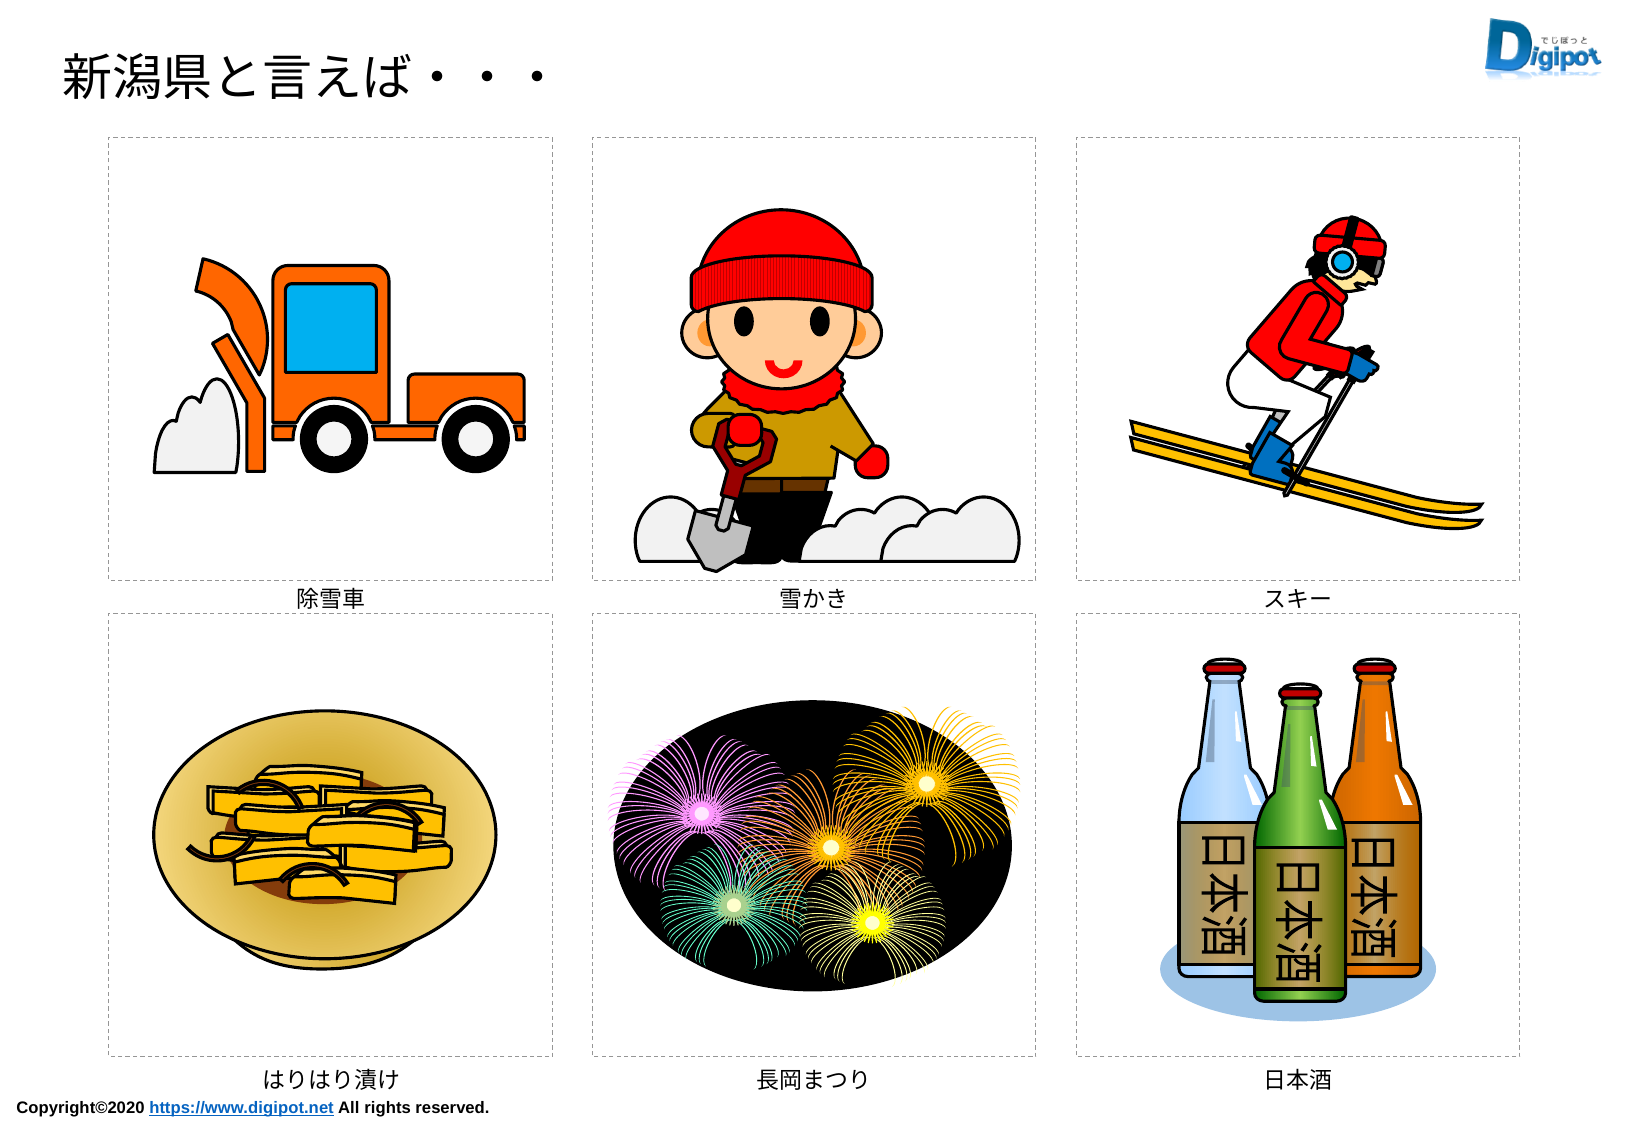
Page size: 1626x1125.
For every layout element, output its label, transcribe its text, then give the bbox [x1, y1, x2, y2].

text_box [153, 710, 496, 970]
picture [1485, 18, 1602, 82]
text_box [154, 258, 525, 473]
text_box 新潟県と言えば・・・ [47, 38, 578, 113]
text_box 除雪車 [104, 577, 558, 620]
text_box はりはり漬け [104, 1058, 558, 1101]
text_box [607, 700, 1021, 992]
text_box 雪かき [587, 577, 1041, 620]
text_box 長岡まつり [587, 1058, 1041, 1101]
text_box スキー [1071, 577, 1525, 620]
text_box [1160, 659, 1437, 1022]
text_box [1153, 217, 1518, 508]
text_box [635, 209, 1020, 573]
text_box 日本酒 [1071, 1058, 1525, 1101]
